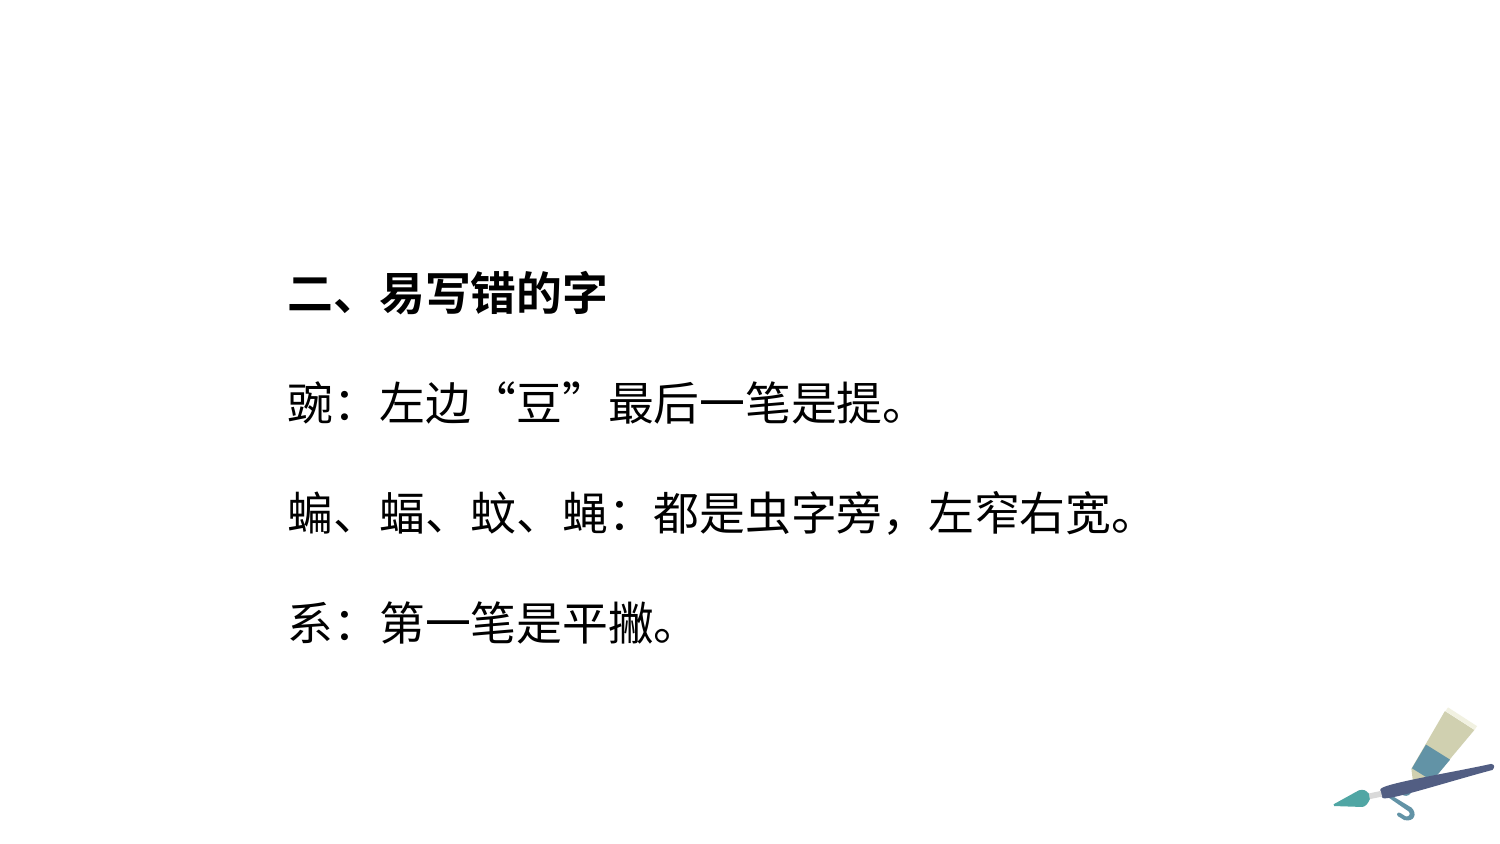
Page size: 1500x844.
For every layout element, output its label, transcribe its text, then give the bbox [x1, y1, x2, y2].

text_box 二、易写错的字 豌：左边“豆”最后一笔是提。 蝙、蝠、蚊、蝇：都是虫字旁，左窄右宽。 系：第一笔是平撇。 [273, 202, 1420, 657]
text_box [1358, 708, 1481, 844]
